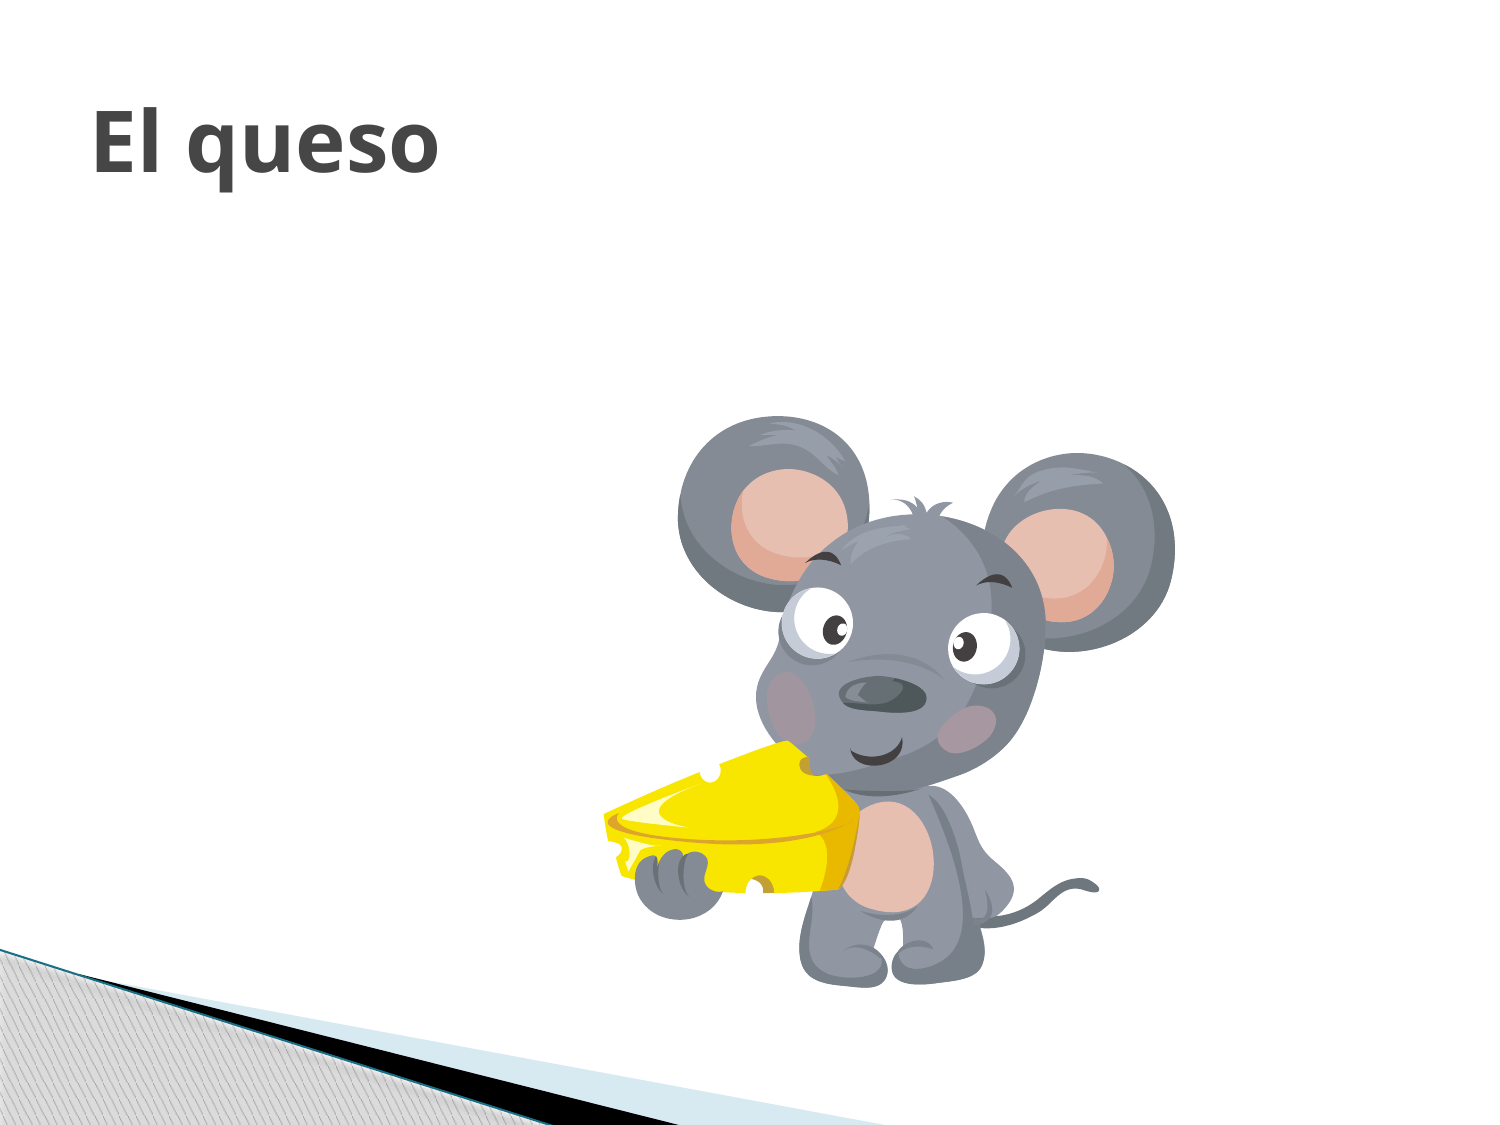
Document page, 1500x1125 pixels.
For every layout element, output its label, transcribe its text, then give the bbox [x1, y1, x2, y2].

title El queso [75, 45, 1425, 233]
picture [603, 415, 1176, 988]
